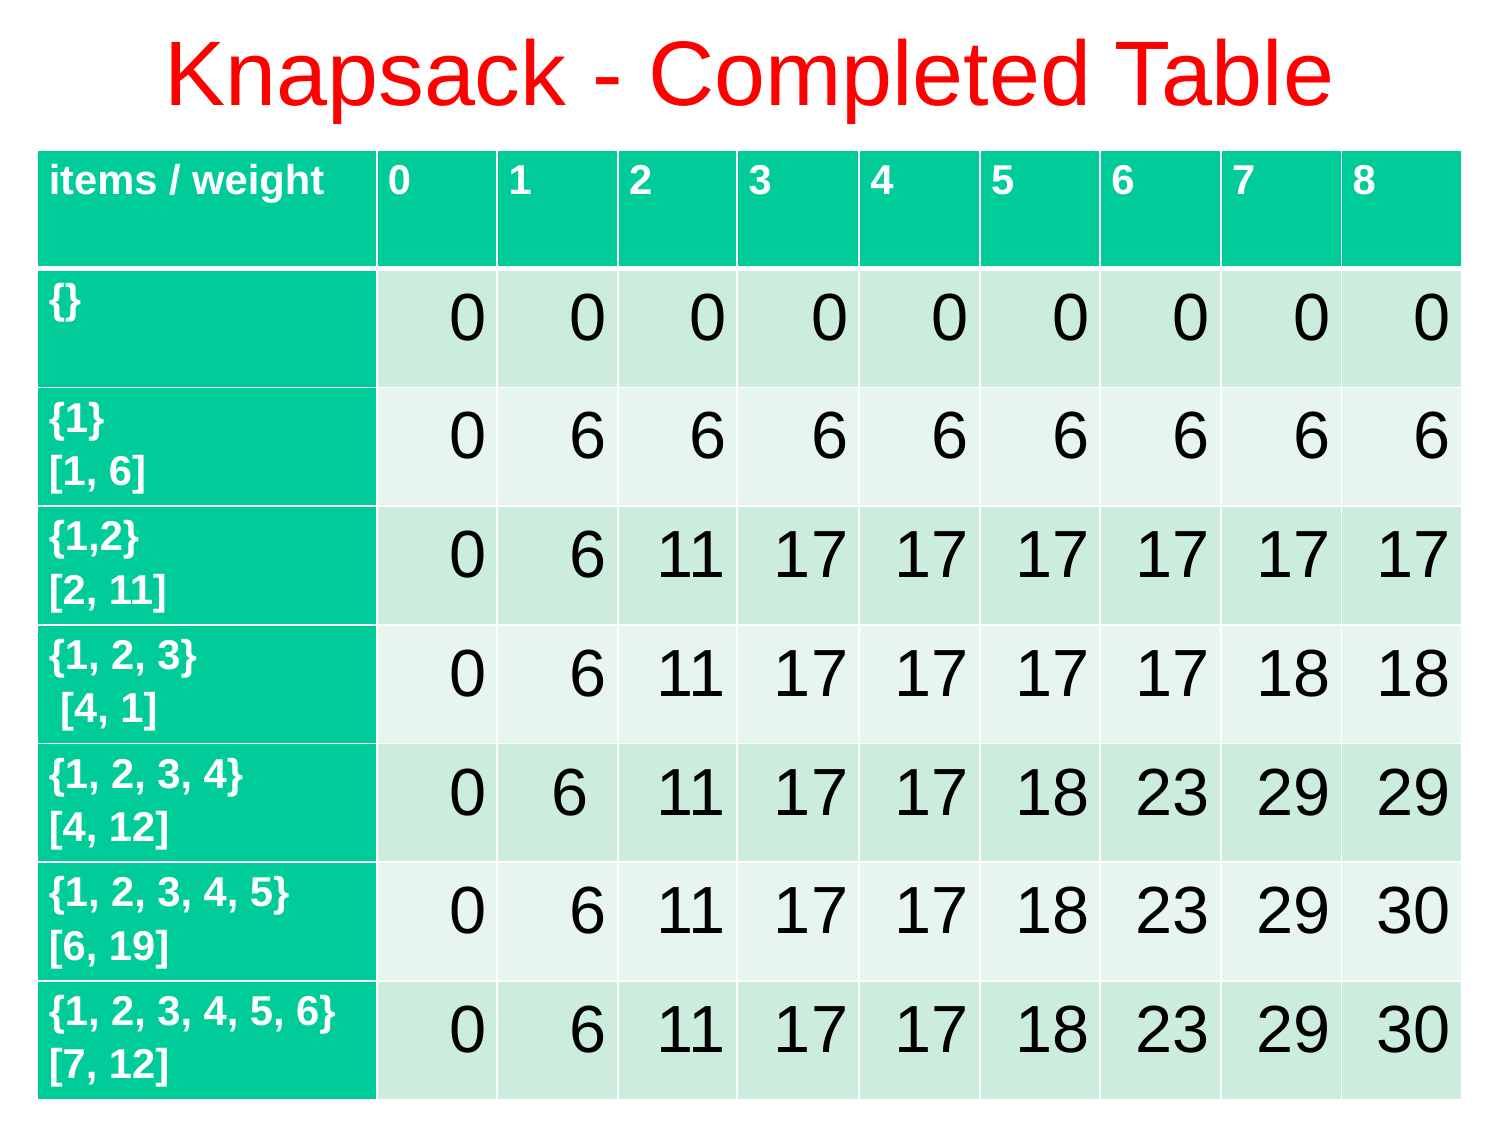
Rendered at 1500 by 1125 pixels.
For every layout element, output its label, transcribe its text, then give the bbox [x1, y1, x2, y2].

table_cell 18 [1342, 626, 1461, 743]
table_cell 6 [1101, 388, 1220, 505]
table_cell {} [38, 271, 376, 387]
table_cell 29 [1342, 744, 1461, 861]
table_cell 30 [1342, 863, 1461, 980]
table_cell 6 [860, 388, 979, 505]
table_cell 17 [738, 982, 858, 1099]
table_cell 6 [498, 863, 617, 980]
table_cell 6 [981, 388, 1099, 505]
table_cell 17 [1101, 626, 1220, 743]
table_header 7 [1222, 151, 1341, 266]
table_cell 0 [378, 507, 496, 624]
table_cell 0 [1101, 271, 1220, 387]
table_cell 23 [1101, 863, 1220, 980]
table_cell 17 [860, 863, 979, 980]
table_cell {1, 2, 3, 4, 5, 6} [7, 12] [38, 982, 376, 1099]
table_cell 18 [981, 982, 1099, 1099]
table_header 6 [1101, 151, 1220, 266]
table_header 8 [1342, 151, 1461, 266]
table_cell 0 [378, 388, 496, 505]
table_cell 0 [738, 271, 858, 387]
table_cell {1,2} [2, 11] [38, 507, 376, 624]
table_cell 17 [1342, 507, 1461, 624]
table_cell 0 [1222, 271, 1341, 387]
table_cell 23 [1101, 744, 1220, 861]
table_cell 17 [860, 507, 979, 624]
table_cell 17 [738, 507, 858, 624]
table_cell 23 [1101, 982, 1220, 1099]
table_cell 17 [1222, 507, 1341, 624]
table_cell 18 [981, 863, 1099, 980]
table_cell 0 [378, 982, 496, 1099]
table_header 3 [738, 151, 858, 266]
table_cell {1} [1, 6] [38, 388, 376, 505]
table_cell 0 [981, 271, 1099, 387]
table_cell 17 [1101, 507, 1220, 624]
table_cell {1, 2, 3, 4, 5} [6, 19] [38, 863, 376, 980]
table_header 4 [860, 151, 979, 266]
table_cell 17 [738, 626, 858, 743]
table_cell 0 [378, 271, 496, 387]
table_header 5 [981, 151, 1099, 266]
table_cell 17 [738, 863, 858, 980]
table_cell 17 [981, 626, 1099, 743]
table_cell 0 [860, 271, 979, 387]
table_header 0 [378, 151, 496, 266]
table_cell 17 [981, 507, 1099, 624]
table_cell 6 [738, 388, 858, 505]
table_cell 6 [498, 744, 617, 861]
table_cell 17 [860, 626, 979, 743]
table_cell 6 [498, 507, 617, 624]
table_cell 18 [981, 744, 1099, 861]
table_cell 11 [619, 863, 736, 980]
table_cell 6 [1342, 388, 1461, 505]
table_cell 11 [619, 744, 736, 861]
table_cell 0 [378, 744, 496, 861]
table_cell 6 [498, 982, 617, 1099]
table_cell {1, 2, 3} [4, 1] [38, 626, 376, 743]
table_cell 30 [1342, 982, 1461, 1099]
table_cell 6 [498, 626, 617, 743]
table_cell 17 [860, 744, 979, 861]
table_cell 0 [619, 271, 736, 387]
table_cell 17 [738, 744, 858, 861]
table_cell 6 [498, 388, 617, 505]
table_cell 17 [860, 982, 979, 1099]
table_cell 6 [619, 388, 736, 505]
table_cell 0 [1342, 271, 1461, 387]
table_header 1 [498, 151, 617, 266]
table_cell 29 [1222, 982, 1341, 1099]
table_cell 0 [378, 863, 496, 980]
table_cell 0 [378, 626, 496, 743]
table_cell 6 [1222, 388, 1341, 505]
table_cell 29 [1222, 744, 1341, 861]
title Knapsack - Completed Table [112, 0, 1388, 149]
table_cell 18 [1222, 626, 1341, 743]
table_cell 11 [619, 626, 736, 743]
table_cell {1, 2, 3, 4} [4, 12] [38, 744, 376, 861]
table_header 2 [619, 151, 736, 266]
table_cell 29 [1222, 863, 1341, 980]
table_header items / weight [38, 151, 376, 266]
table_cell 11 [619, 507, 736, 624]
table_cell 0 [498, 271, 617, 387]
table_cell 11 [619, 982, 736, 1099]
